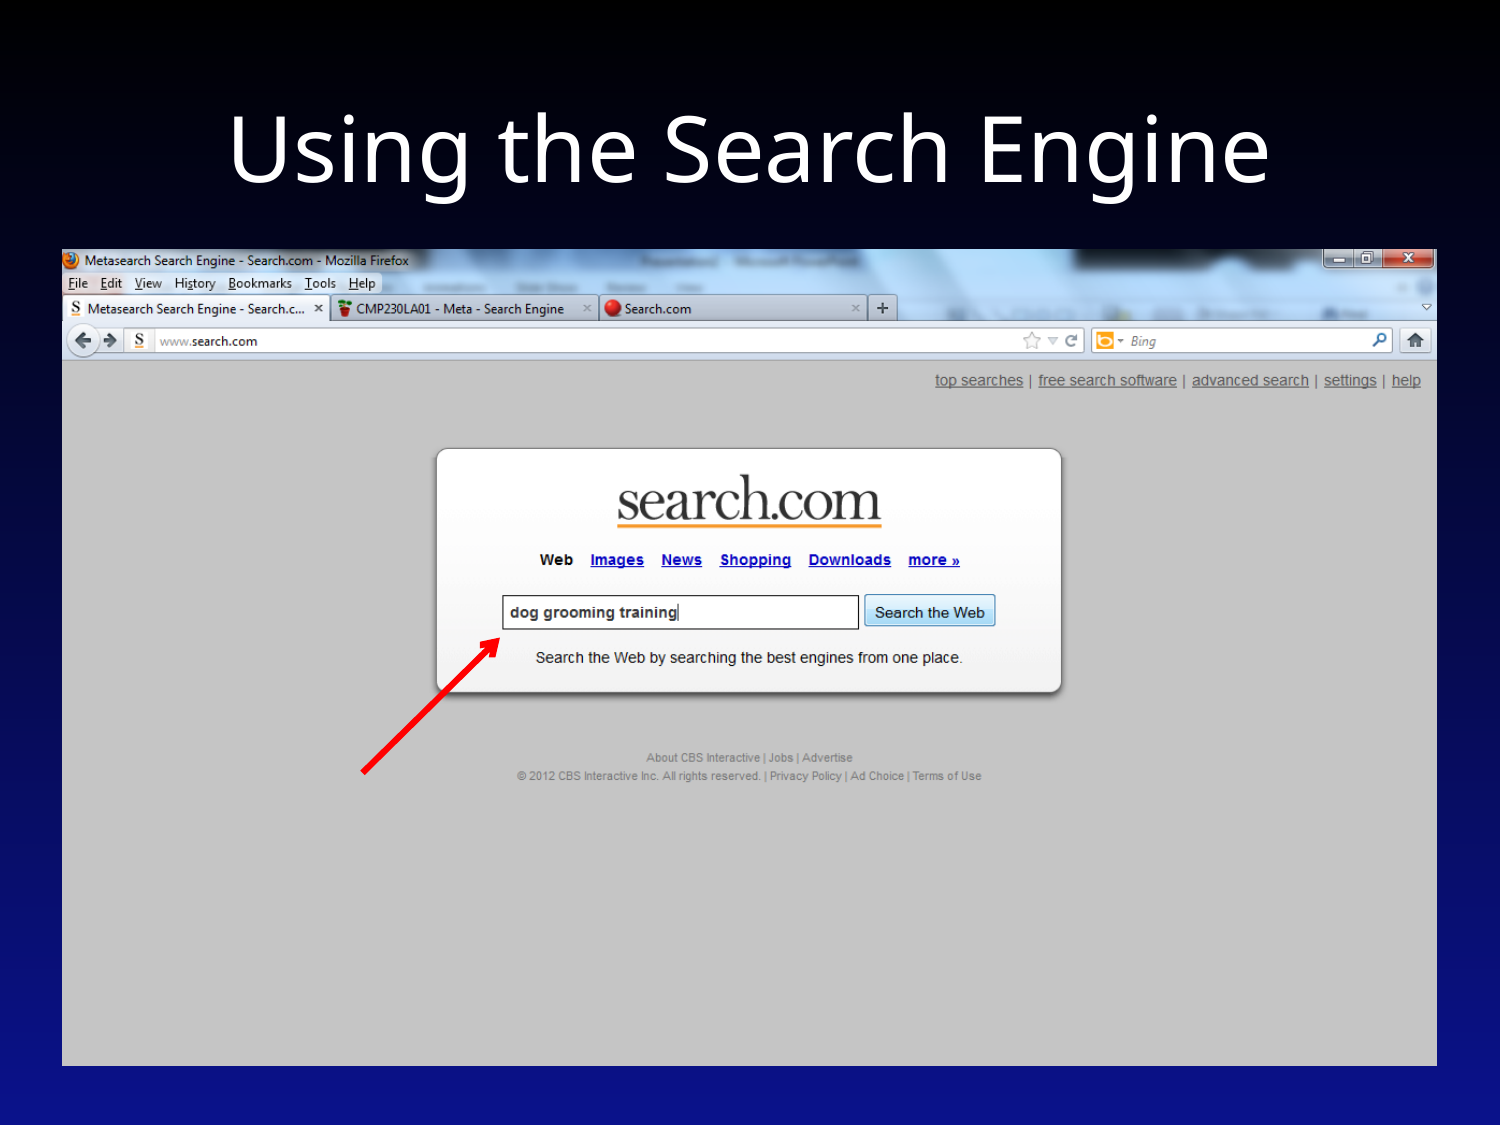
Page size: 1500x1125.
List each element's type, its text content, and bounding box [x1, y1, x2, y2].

picture [62, 249, 1437, 1066]
title Using the Search Engine [112, 24, 1388, 248]
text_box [362, 637, 501, 774]
